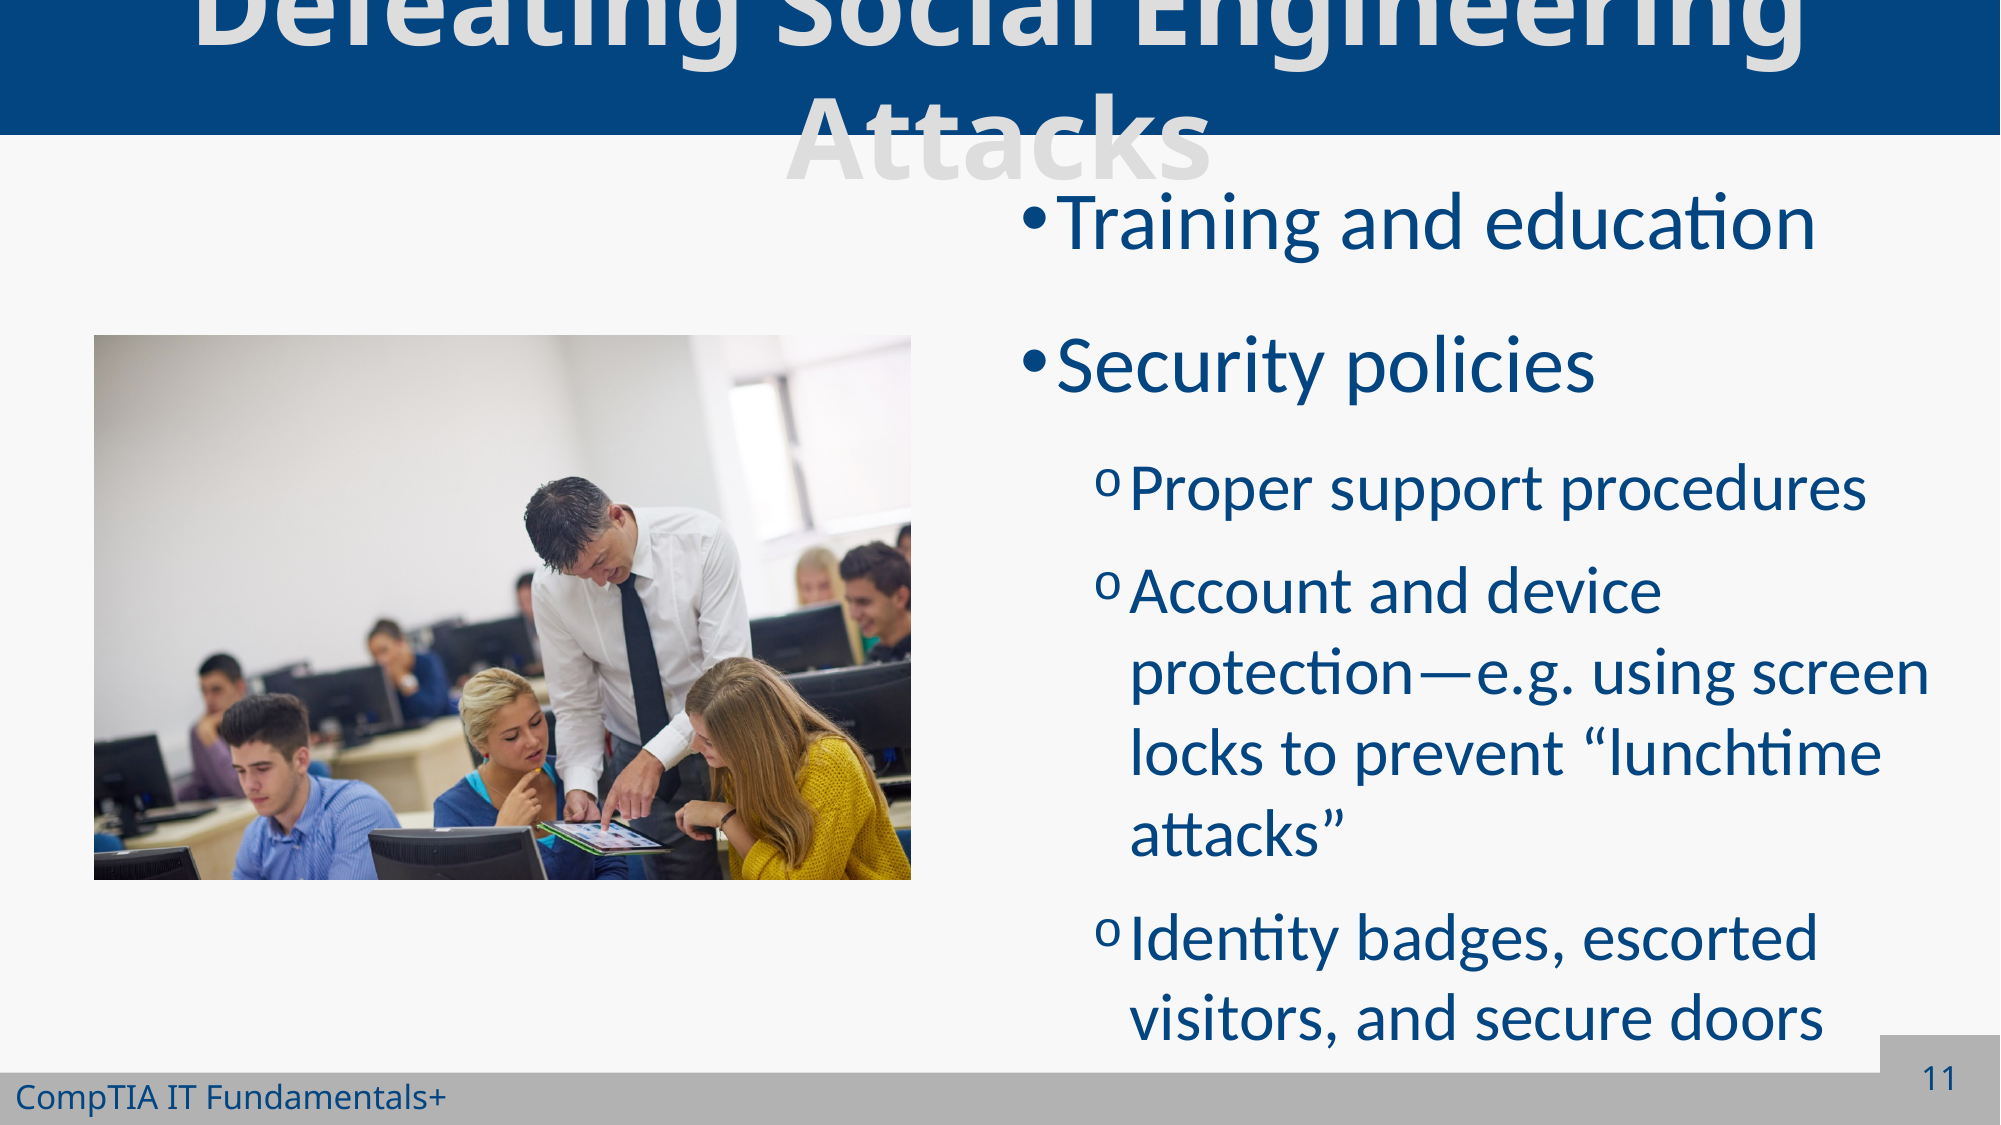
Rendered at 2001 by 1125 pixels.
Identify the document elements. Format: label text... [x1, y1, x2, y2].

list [94, 335, 911, 880]
title Defeating Social Engineering Attacks [0, 0, 2000, 135]
slide_number 11 [1880, 1035, 2000, 1125]
list Training and education Security policies Proper support procedures Account and device protection—e.g. using screen locks to prevent “lunchtime attacks” Identity badges, escorted visitors, and secure doors [1005, 149, 1980, 1065]
footer CompTIA IT Fundamentals+ [0, 1072, 1880, 1125]
